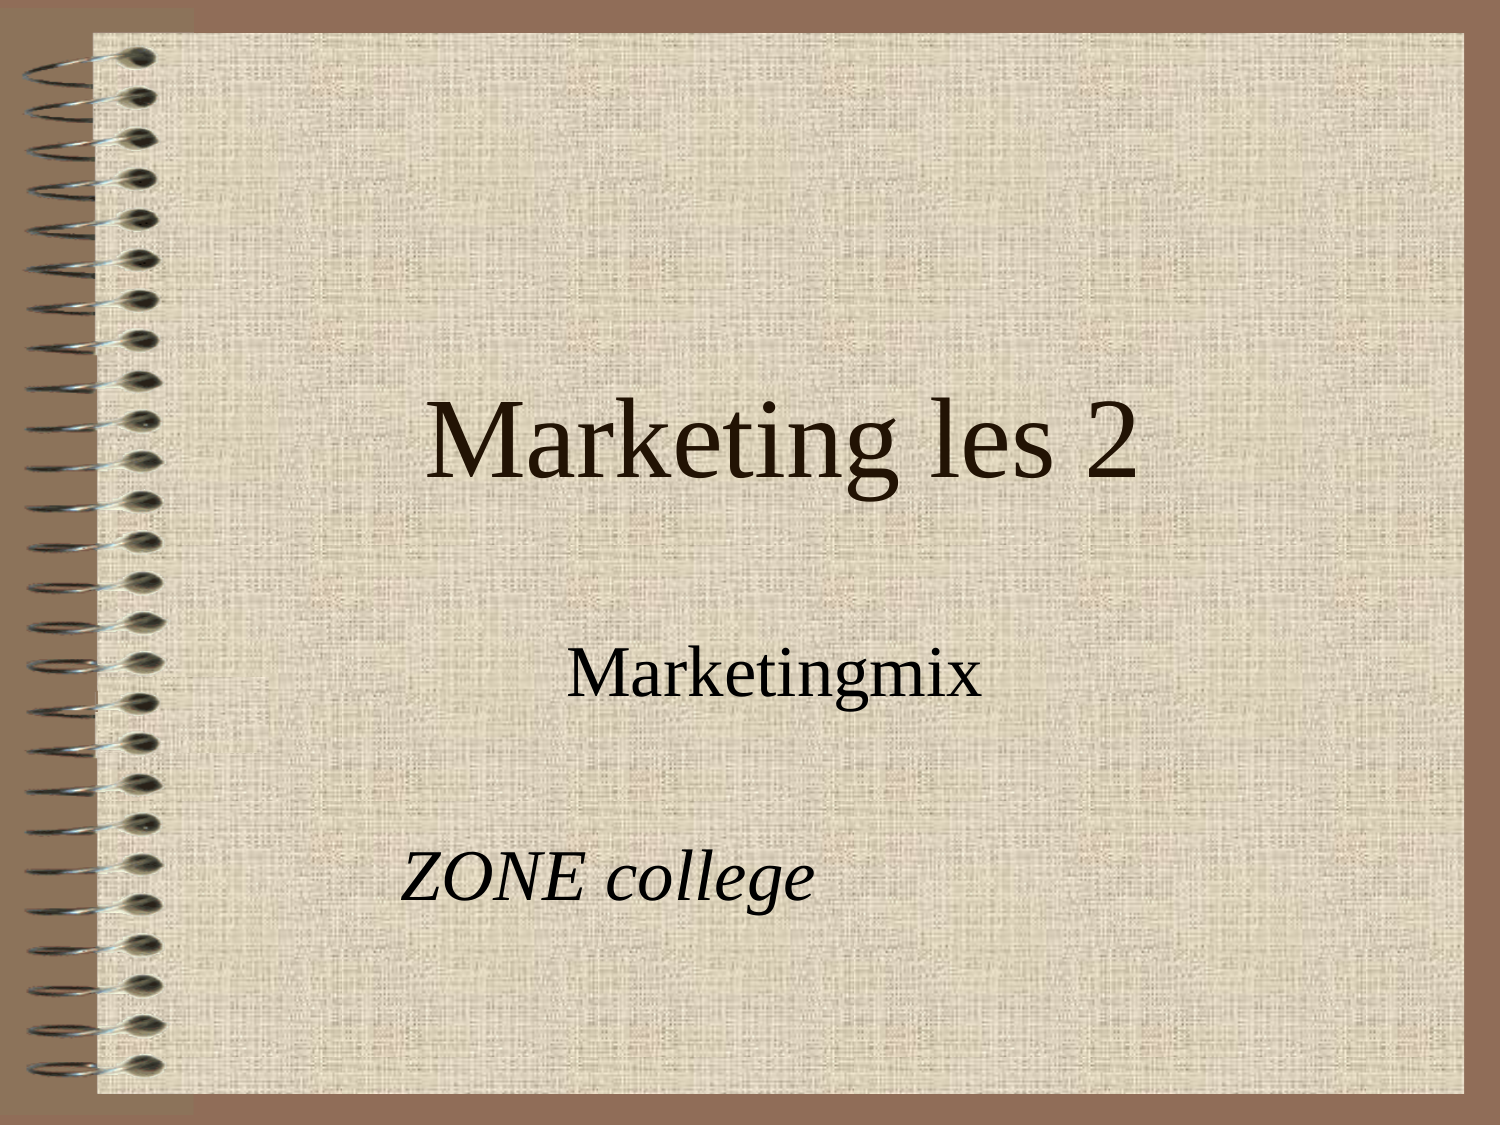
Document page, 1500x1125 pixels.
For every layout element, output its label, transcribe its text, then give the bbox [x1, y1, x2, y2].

title Marketing les 2 [150, 337, 1417, 525]
picture [0, 8, 1465, 1115]
subtitle Marketingmix ZONE college [385, 615, 1164, 969]
